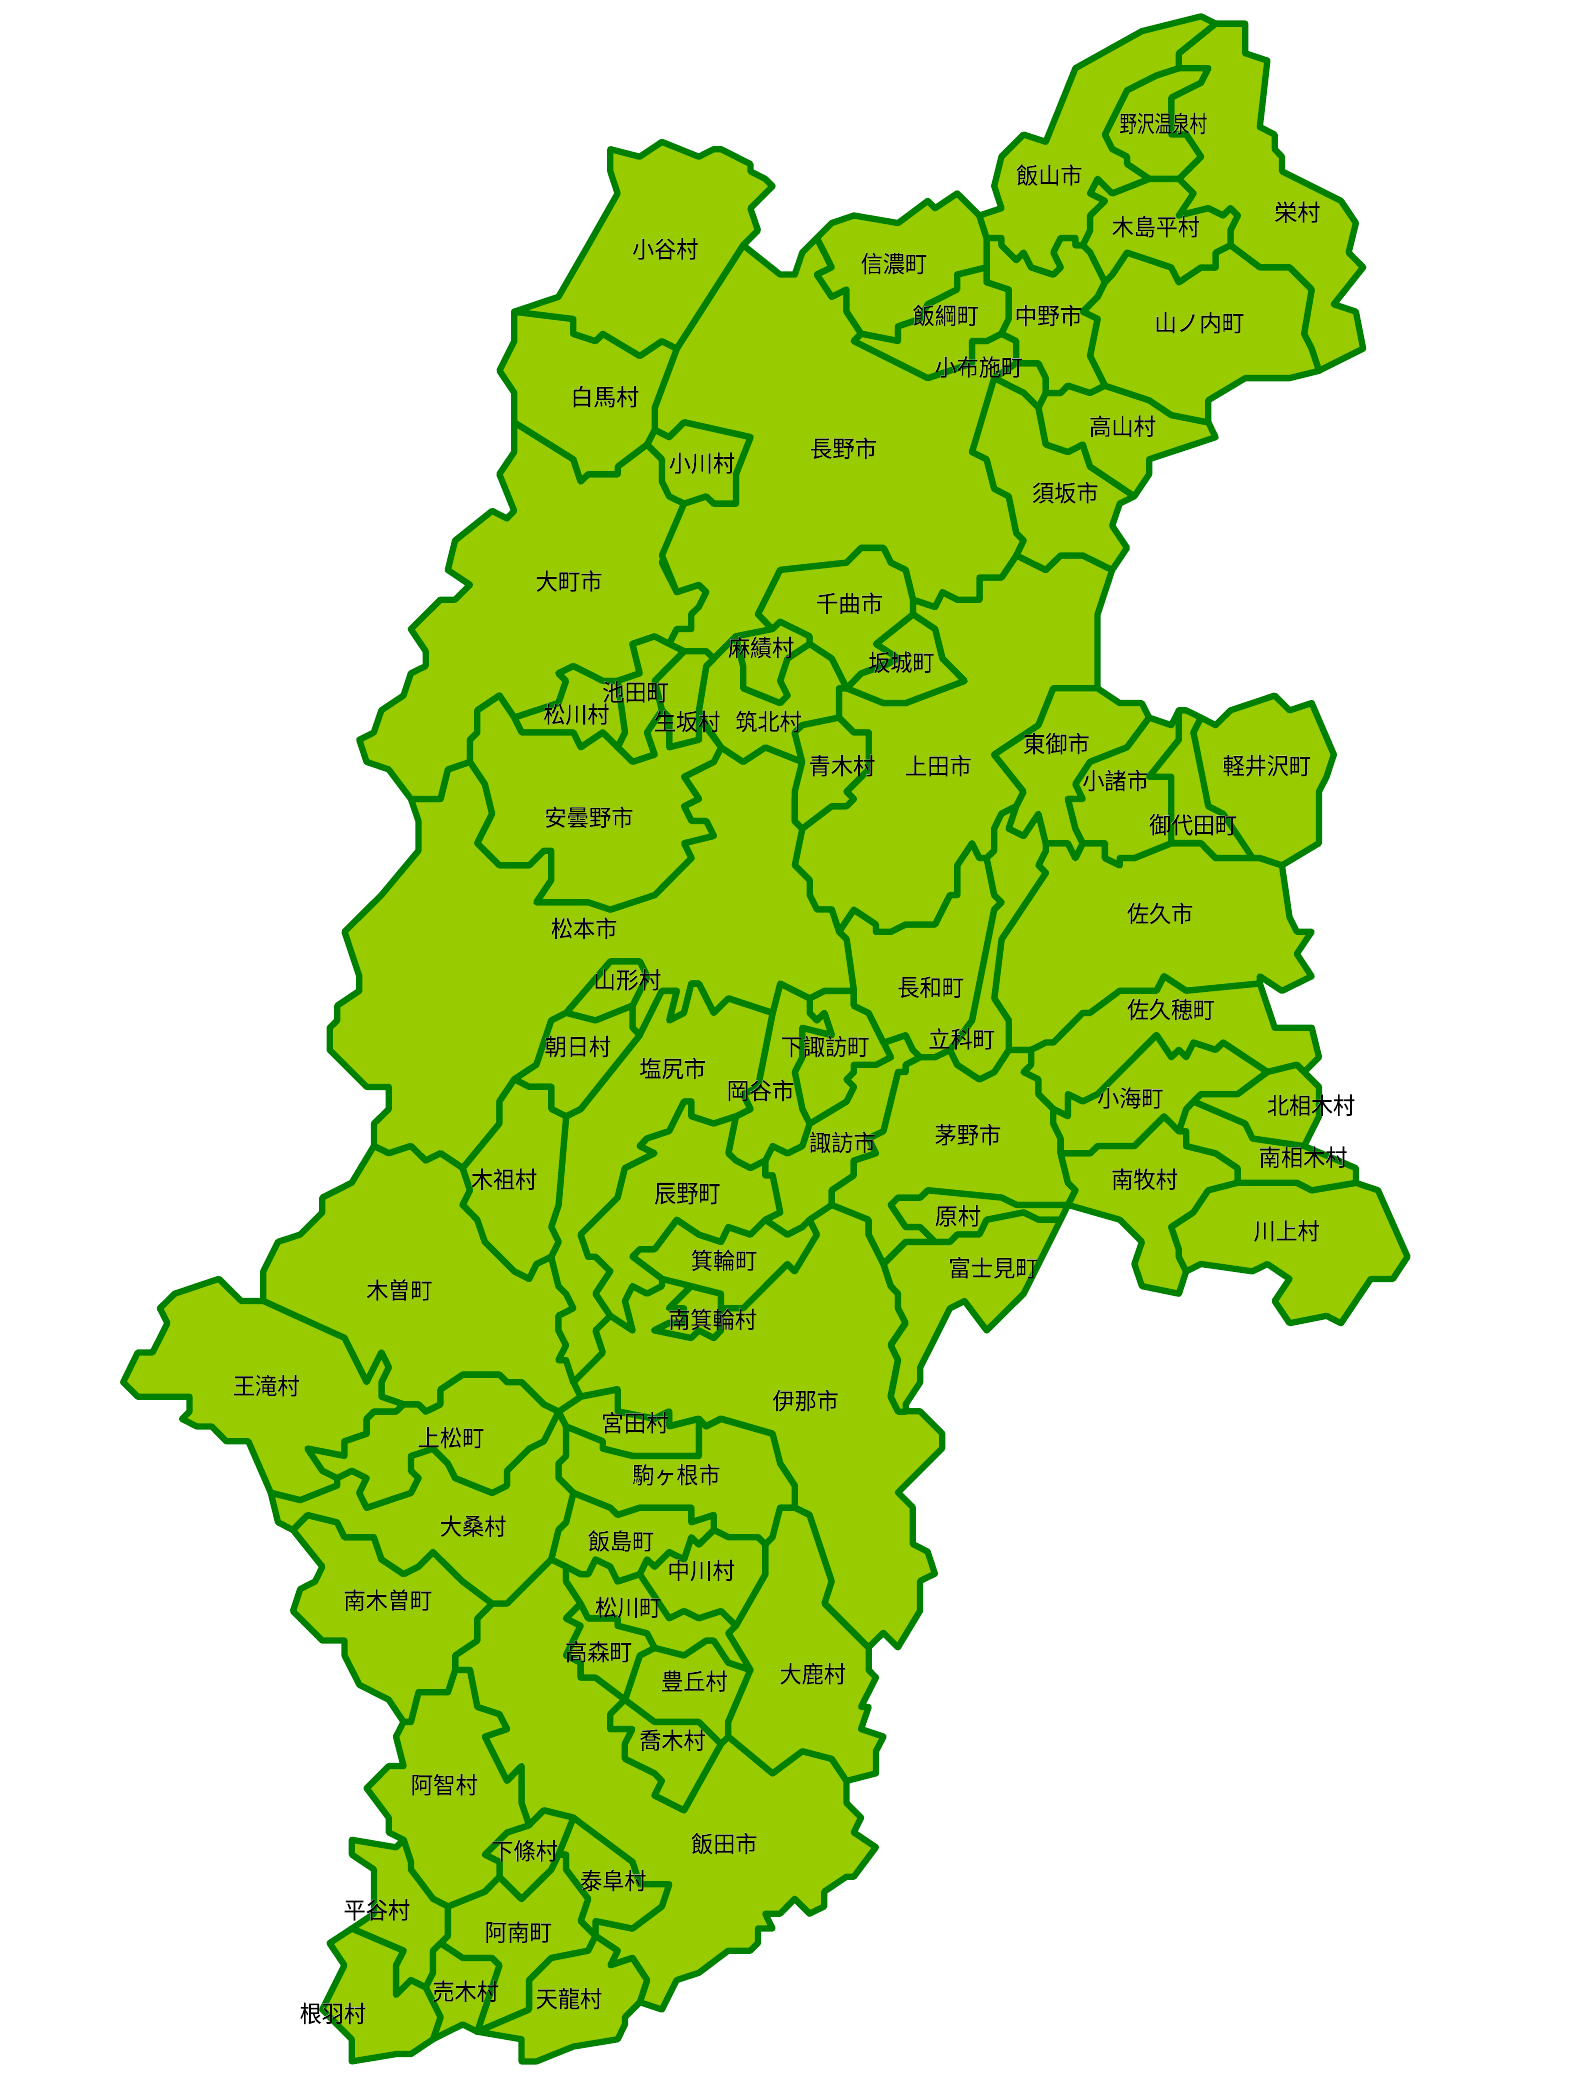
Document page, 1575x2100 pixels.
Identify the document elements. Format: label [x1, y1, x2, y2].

text_box [366, 1278, 432, 1301]
text_box [668, 1559, 735, 1582]
text_box [491, 1839, 558, 1862]
text_box [860, 252, 927, 275]
text_box [1148, 813, 1237, 836]
text_box [1023, 732, 1089, 755]
text_box [1126, 902, 1193, 925]
text_box [602, 680, 669, 703]
text_box [912, 304, 979, 327]
text_box [536, 569, 602, 593]
text_box [928, 1027, 995, 1050]
text_box [485, 1920, 552, 1944]
text_box [418, 1426, 484, 1449]
text_box [949, 1256, 1038, 1279]
text_box [299, 2001, 366, 2025]
text_box [1032, 481, 1098, 504]
text_box [1274, 200, 1321, 224]
text_box [728, 636, 794, 659]
text_box [1089, 414, 1156, 438]
text_box [580, 1869, 646, 1892]
text_box [772, 1389, 838, 1412]
text_box [632, 1463, 720, 1486]
text_box [897, 975, 964, 999]
text_box [905, 754, 971, 777]
text_box [809, 1130, 875, 1154]
text_box [816, 591, 883, 615]
text_box [1111, 1167, 1178, 1191]
text_box [691, 1248, 757, 1272]
text_box [602, 1411, 669, 1434]
text_box [1097, 1086, 1163, 1109]
text_box [1082, 769, 1149, 792]
text_box [543, 702, 610, 726]
text_box [1259, 1145, 1348, 1169]
text_box [471, 1167, 537, 1191]
text_box [934, 1204, 981, 1227]
text_box [1222, 754, 1311, 777]
text_box [668, 451, 735, 475]
text_box [661, 1669, 728, 1693]
text_box [432, 1979, 499, 2003]
text_box [868, 650, 934, 674]
text_box [691, 1832, 757, 1855]
text_box [233, 1374, 300, 1397]
text_box [810, 436, 877, 460]
text_box [1126, 998, 1215, 1021]
text_box [595, 1596, 661, 1619]
text_box [735, 710, 802, 733]
text_box [565, 1640, 632, 1663]
text_box [654, 1182, 720, 1205]
text_box [545, 805, 633, 829]
text_box [934, 355, 1023, 378]
text_box [595, 968, 661, 991]
text_box [1253, 1219, 1320, 1242]
text_box [669, 1307, 757, 1331]
text_box [1156, 311, 1244, 334]
text_box [1016, 304, 1082, 327]
text_box [779, 1662, 846, 1685]
text_box [632, 237, 698, 260]
text_box [1267, 1093, 1355, 1117]
text_box [573, 385, 639, 408]
text_box [411, 1773, 478, 1796]
text_box [440, 1514, 506, 1538]
text_box [639, 1056, 706, 1080]
text_box [781, 1035, 869, 1058]
text_box [728, 1079, 794, 1102]
text_box [1016, 163, 1082, 187]
text_box [1111, 215, 1200, 238]
text_box [654, 710, 720, 733]
text_box [122, 16, 1408, 2062]
text_box [344, 1898, 410, 1921]
text_box [809, 754, 875, 777]
text_box [344, 1588, 432, 1612]
text_box [550, 916, 617, 940]
text_box [934, 1123, 1001, 1146]
text_box [1119, 112, 1207, 135]
text_box [639, 1728, 706, 1752]
text_box [544, 1035, 611, 1058]
text_box [536, 1987, 602, 2010]
text_box [587, 1529, 654, 1552]
